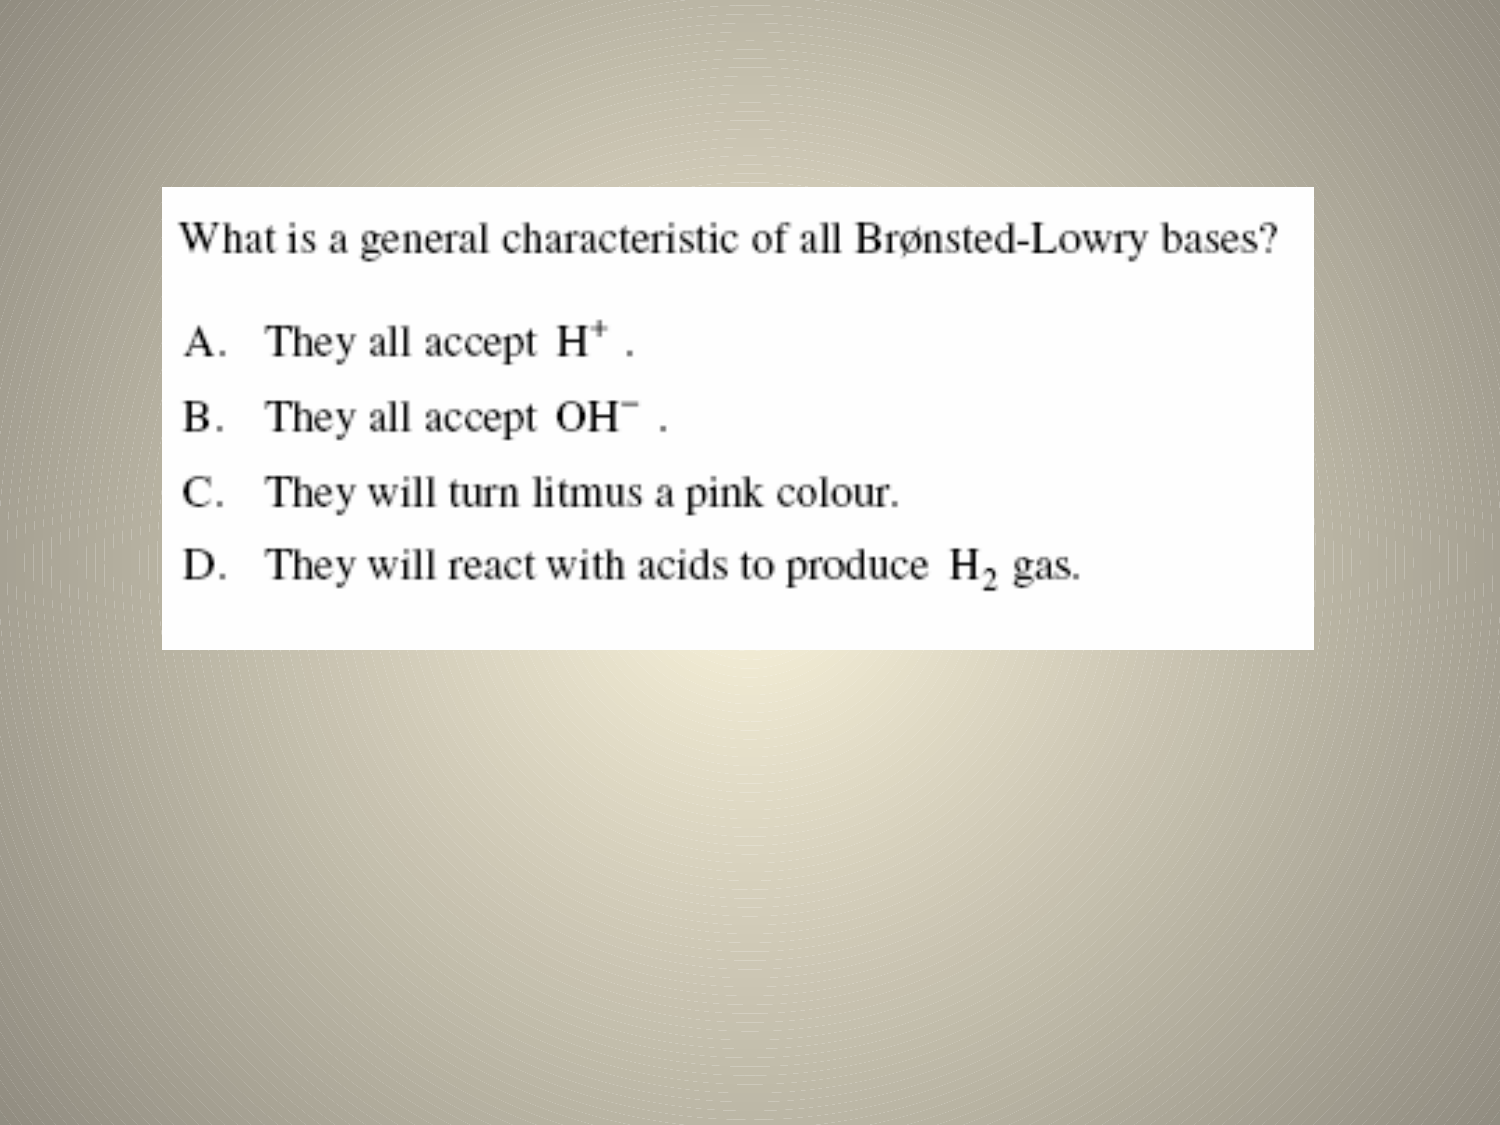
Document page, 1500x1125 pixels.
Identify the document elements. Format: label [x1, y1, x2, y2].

picture [162, 187, 1314, 651]
